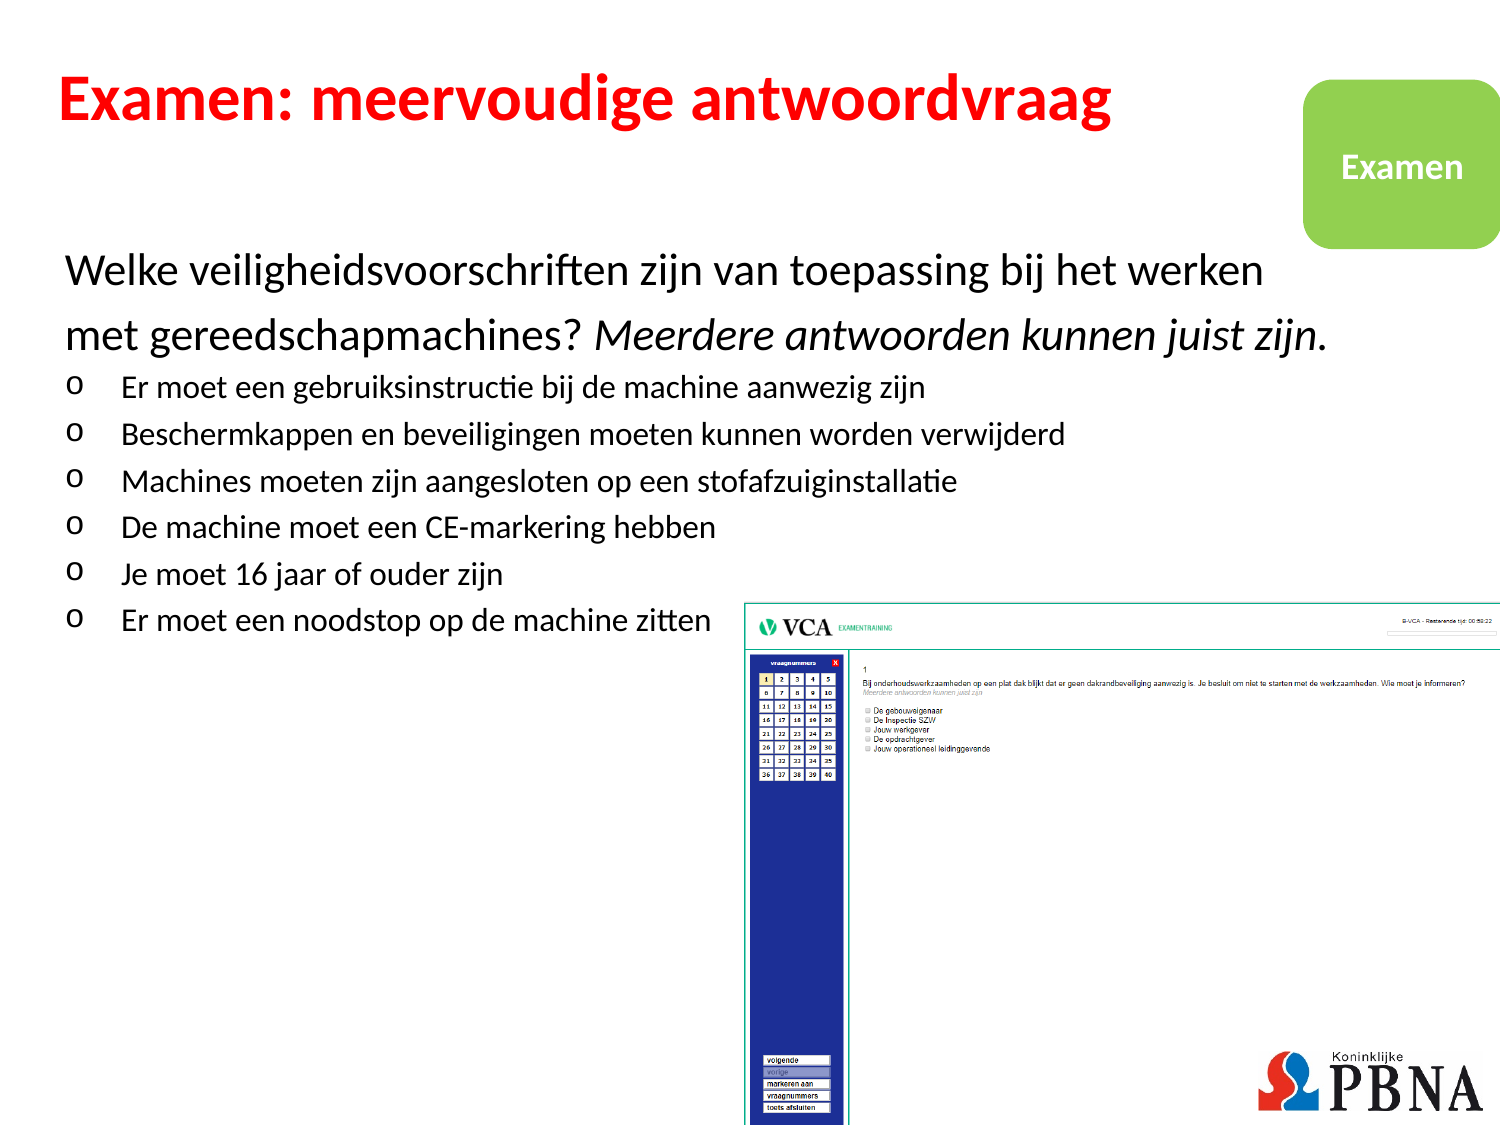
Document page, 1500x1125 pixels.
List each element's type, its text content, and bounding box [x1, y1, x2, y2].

text_box Examen [1303, 79, 1500, 250]
title Examen: meervoudige antwoordvraag [43, 46, 1394, 234]
list Welke veiligheidsvoorschriften zijn van toepassing bij het werken met gereedschapmachines? Meerdere antwoorden kunnen juist zijn. Er moet een gebruiksinstructie bij de machine aanwezig zijn Beschermkappen en beveiligingen moeten kunnen worden verwijderd Machines moeten zijn aangesloten op een stofafzuiginstallatie De machine moet een CE-markering hebben Je moet 16 jaar of ouder zijn Er moet een noodstop op de machine zitten [49, 234, 1400, 975]
picture [744, 601, 1500, 1125]
